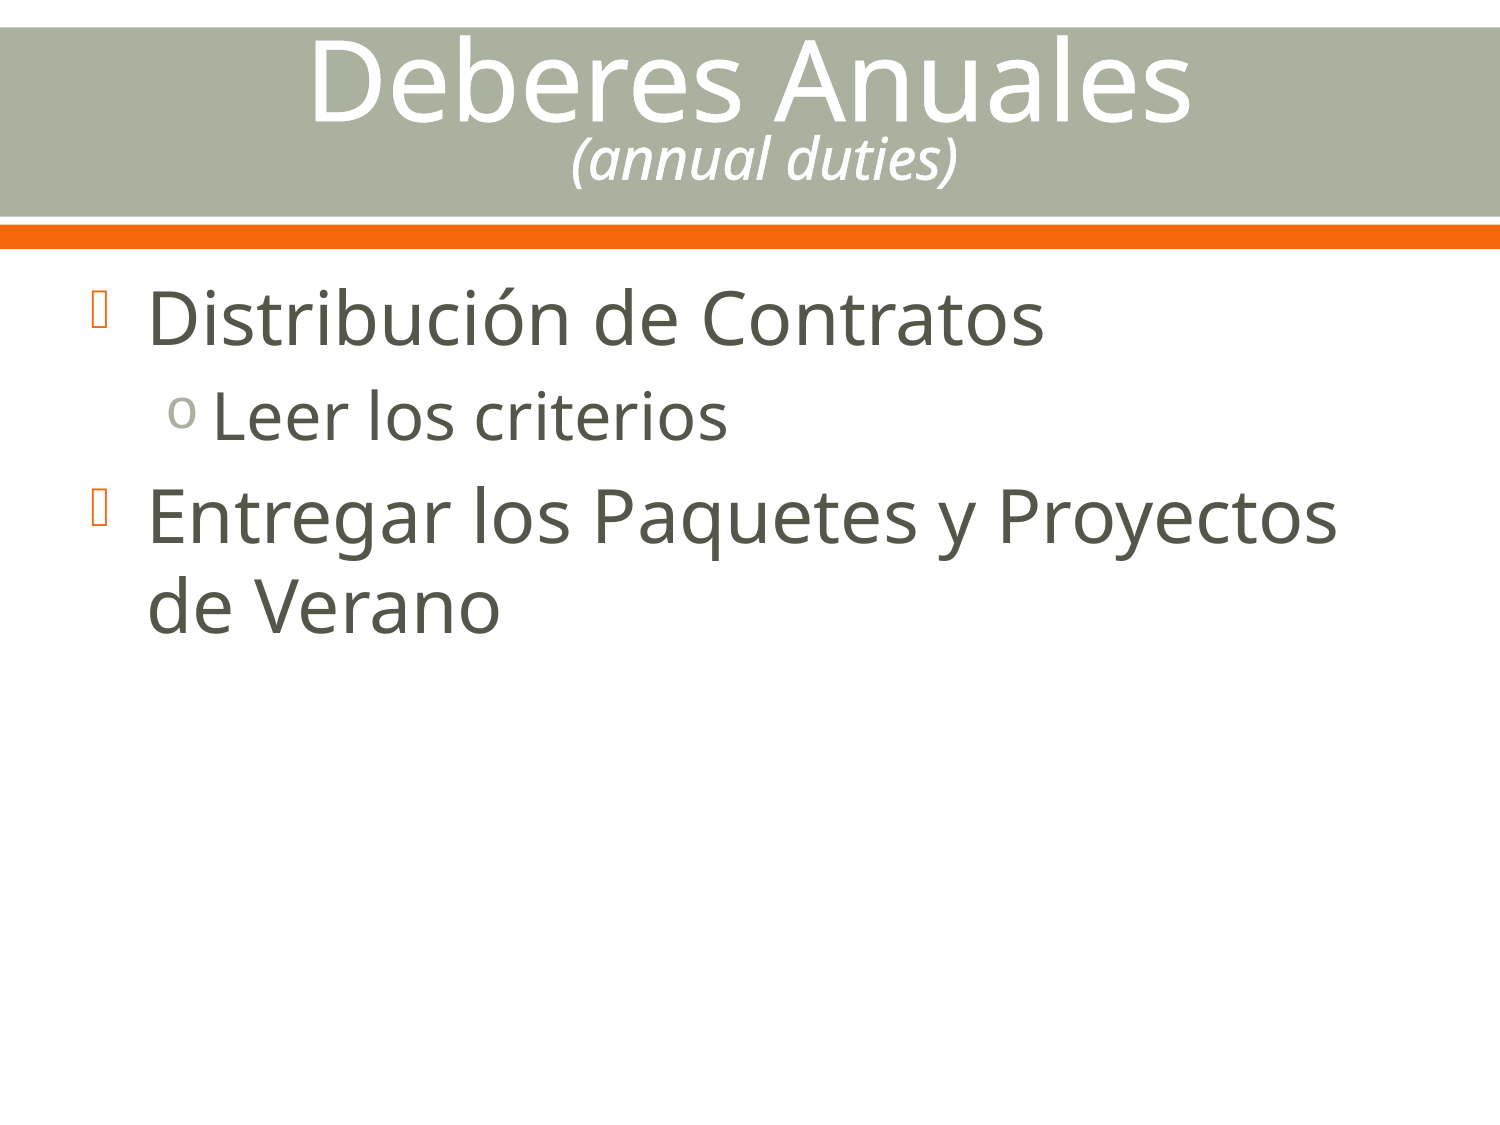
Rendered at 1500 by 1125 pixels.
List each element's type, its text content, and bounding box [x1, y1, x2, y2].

list Distribución de Contratos Leer los criterios Entregar los Paquetes y Proyectos de Verano [75, 262, 1425, 1005]
title Deberes Anuales (annual duties) [75, 0, 1425, 262]
